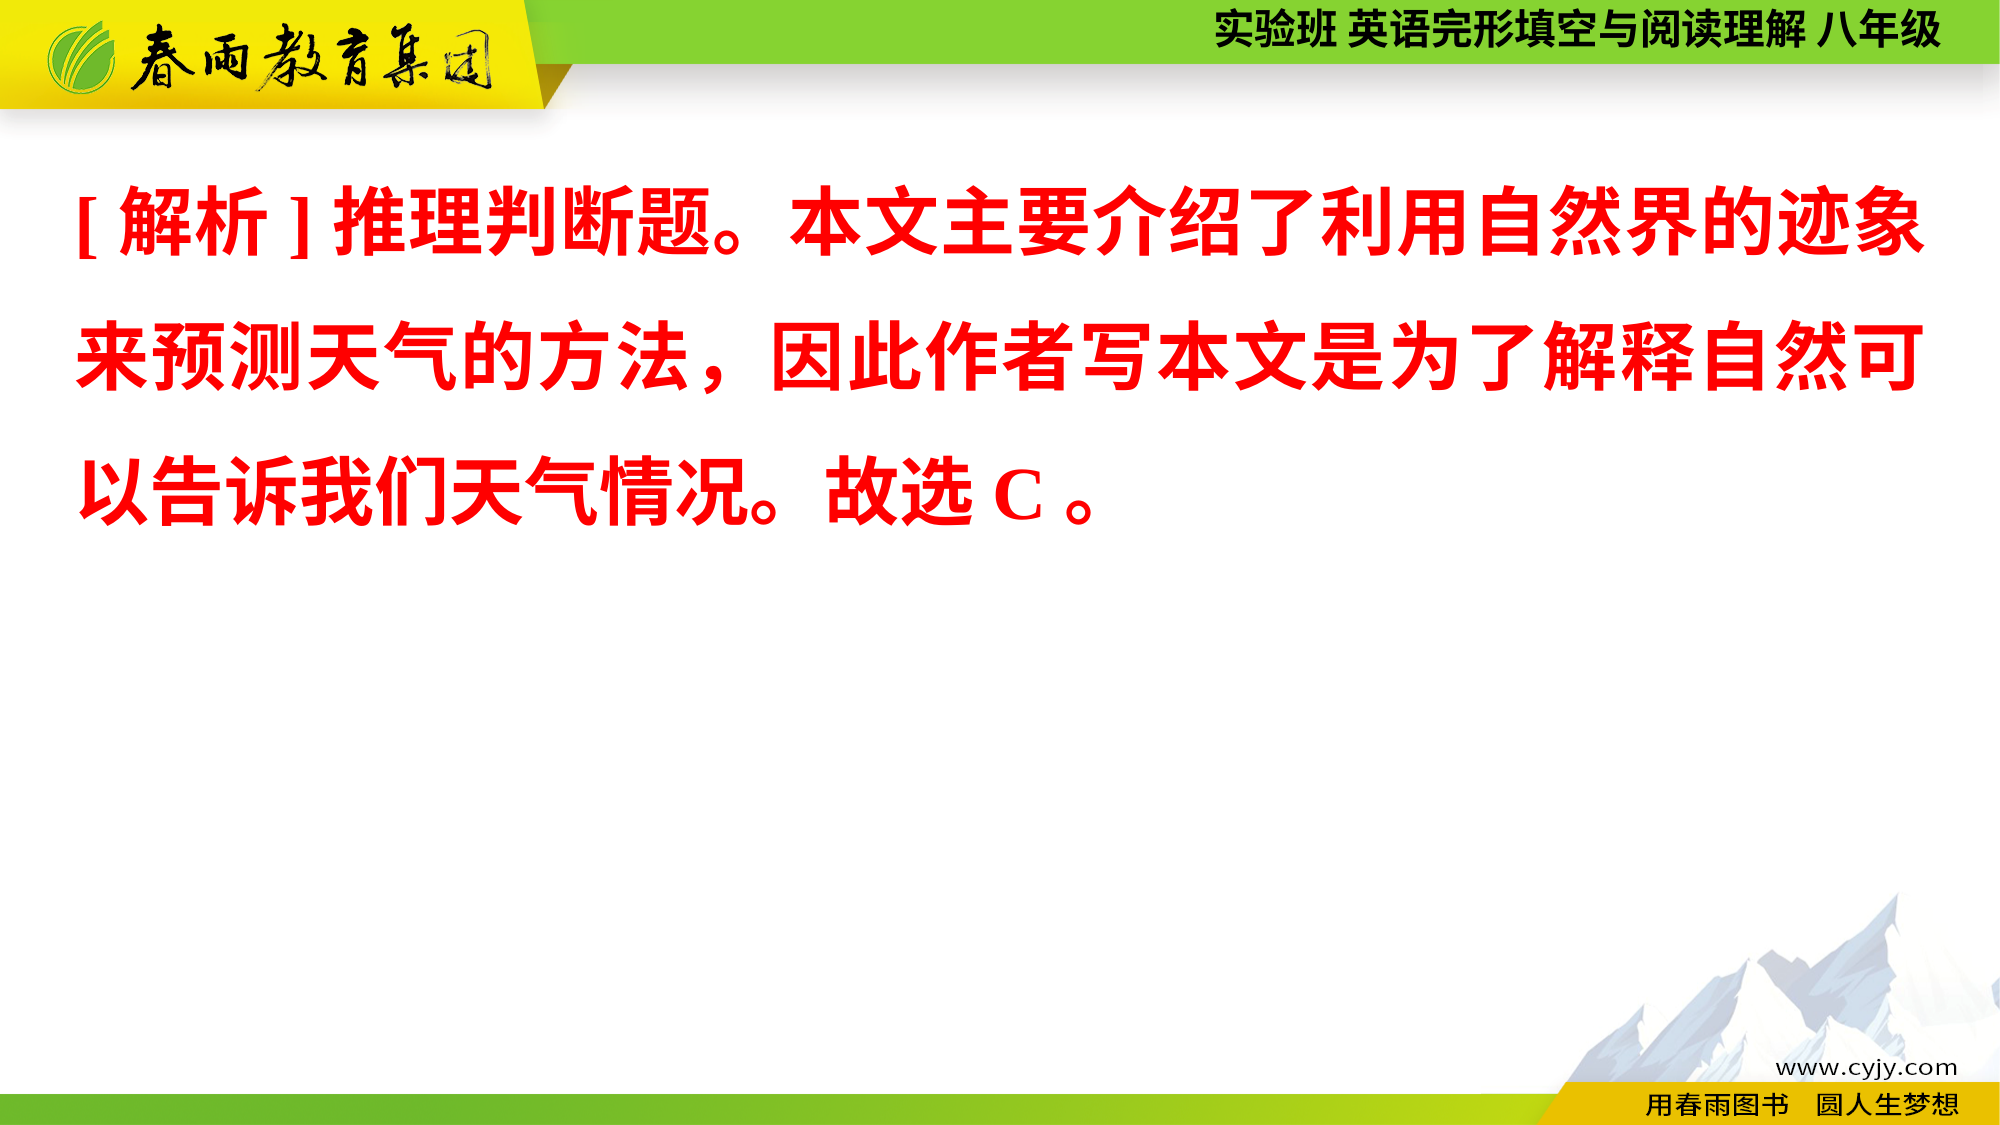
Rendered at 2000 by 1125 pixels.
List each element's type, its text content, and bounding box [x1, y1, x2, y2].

picture [0, 0, 2000, 1125]
list [解析]推理判断题。本文主要介绍了利用自然界的迹象来预测天气的方法，因此作者写本文是为了解释自然可以告诉我们天气情况。故选C。 [59, 122, 1944, 530]
